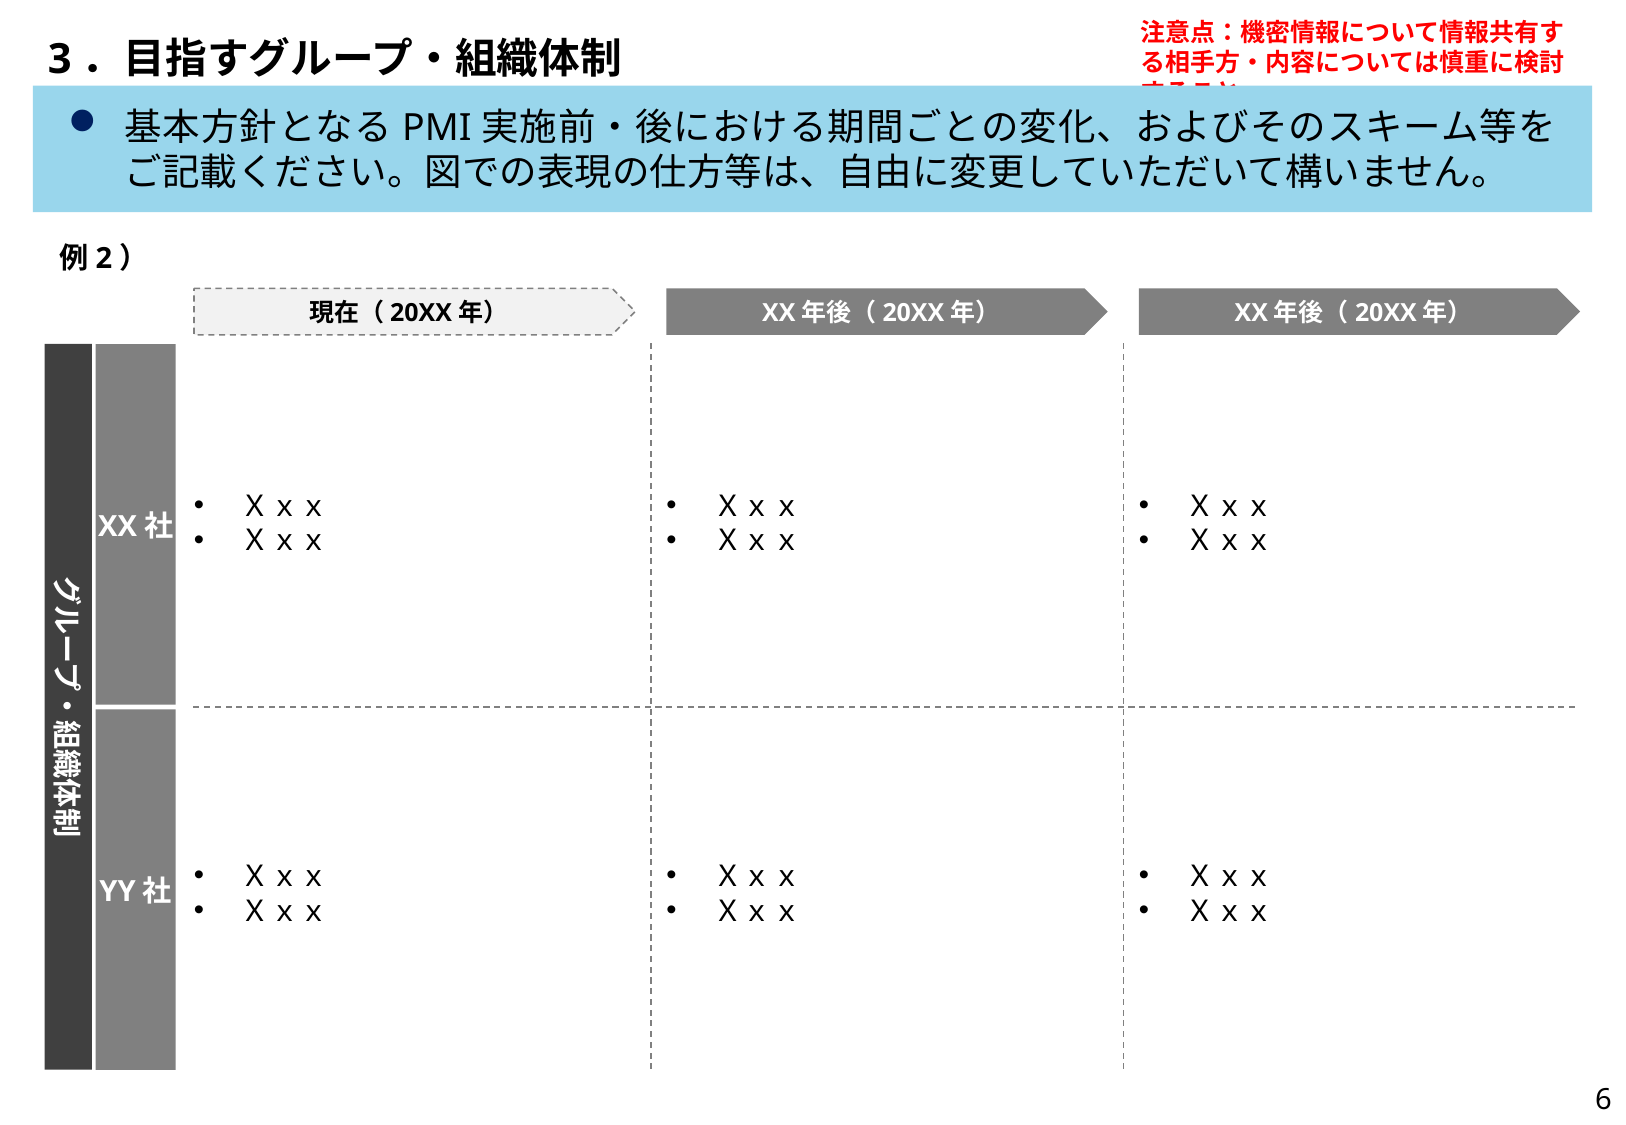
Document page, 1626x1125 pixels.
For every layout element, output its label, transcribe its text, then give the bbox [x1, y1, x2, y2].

text_box 例2） [44, 231, 1581, 291]
text_box Ｘｘｘ Ｘｘｘ [664, 342, 1110, 702]
text_box YY社 [94, 707, 178, 1072]
text_box グループ・組織体制 [43, 342, 94, 1072]
title 3．目指すグループ・組織体制 [32, 24, 1593, 90]
text_box XX年後（20XX年） [664, 291, 1110, 337]
text_box XX年後（20XX年） [1136, 291, 1583, 337]
text_box Ｘｘｘ Ｘｘｘ [192, 342, 637, 702]
text_box XX社 [94, 342, 178, 707]
text_box Ｘｘｘ Ｘｘｘ [1137, 712, 1582, 1072]
text_box Ｘｘｘ Ｘｘｘ [192, 712, 637, 1072]
slide_number 6 [1247, 1070, 1625, 1125]
text_box Ｘｘｘ Ｘｘｘ [664, 715, 1110, 1072]
text_box 現在（20XX年） [191, 291, 638, 337]
text_box Ｘｘｘ Ｘｘｘ [1137, 342, 1582, 702]
list 基本方針となるPMI実施前・後における期間ごとの変化、およびそのスキーム等をご記載ください。図での表現の仕方等は、自由に変更していただいて構いません。 [32, 90, 1593, 213]
